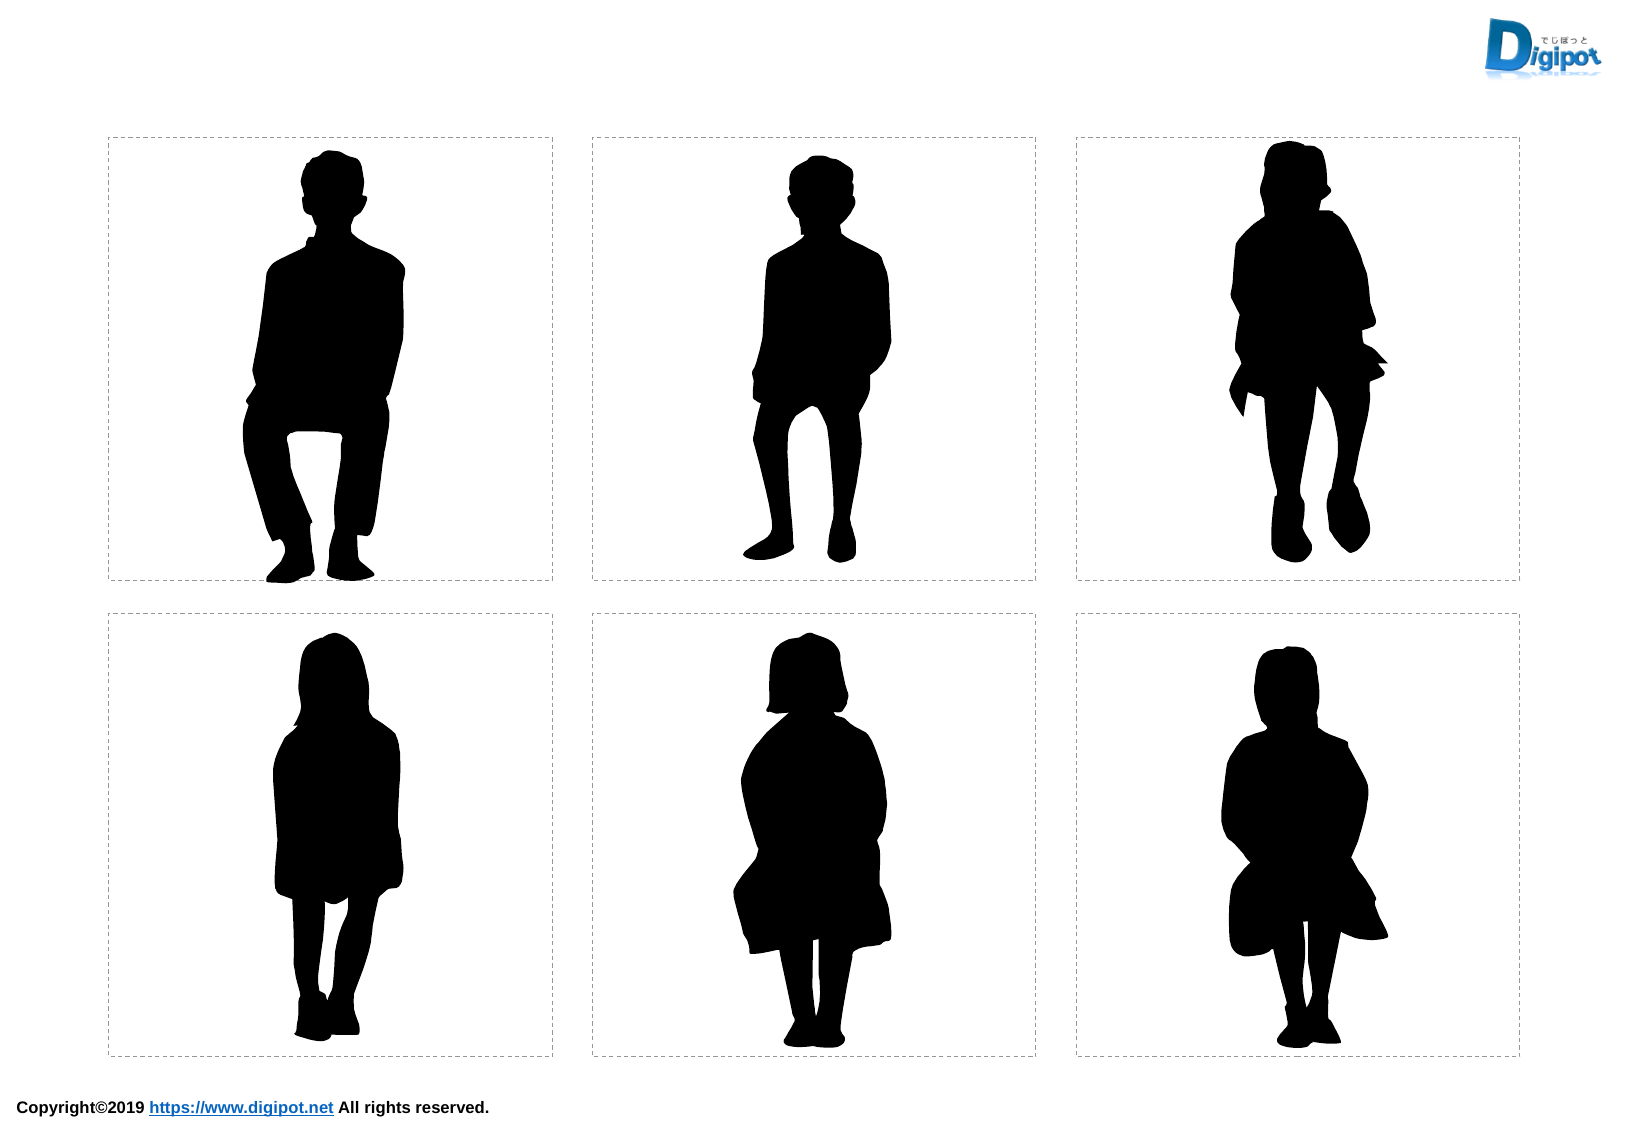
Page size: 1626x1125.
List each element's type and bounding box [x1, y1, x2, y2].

picture [1485, 18, 1602, 82]
text_box [733, 632, 892, 1048]
text_box [1221, 646, 1389, 1048]
text_box [743, 155, 892, 563]
text_box [242, 150, 406, 584]
text_box [1229, 140, 1389, 563]
text_box [273, 632, 404, 1042]
